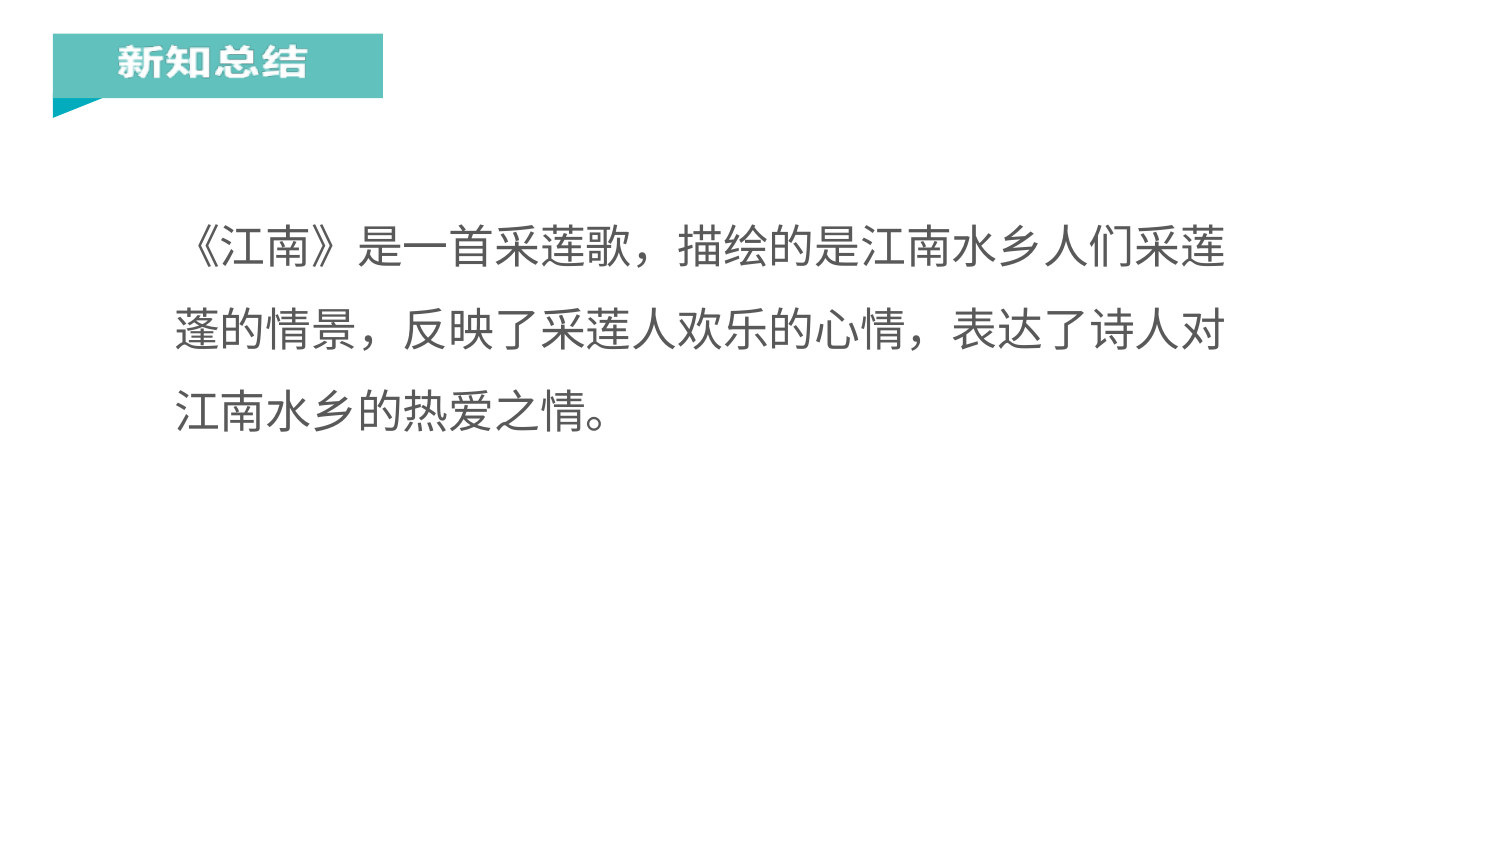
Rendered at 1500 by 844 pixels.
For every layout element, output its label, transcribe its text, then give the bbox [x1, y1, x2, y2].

picture [53, 30, 375, 103]
text_box 《江南》是一首采莲歌，描绘的是江南水乡人们采莲蓬的情景，反映了采莲人欢乐的心情，表达了诗人对江南水乡的热爱之情。 [159, 183, 1263, 446]
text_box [146, 168, 631, 261]
